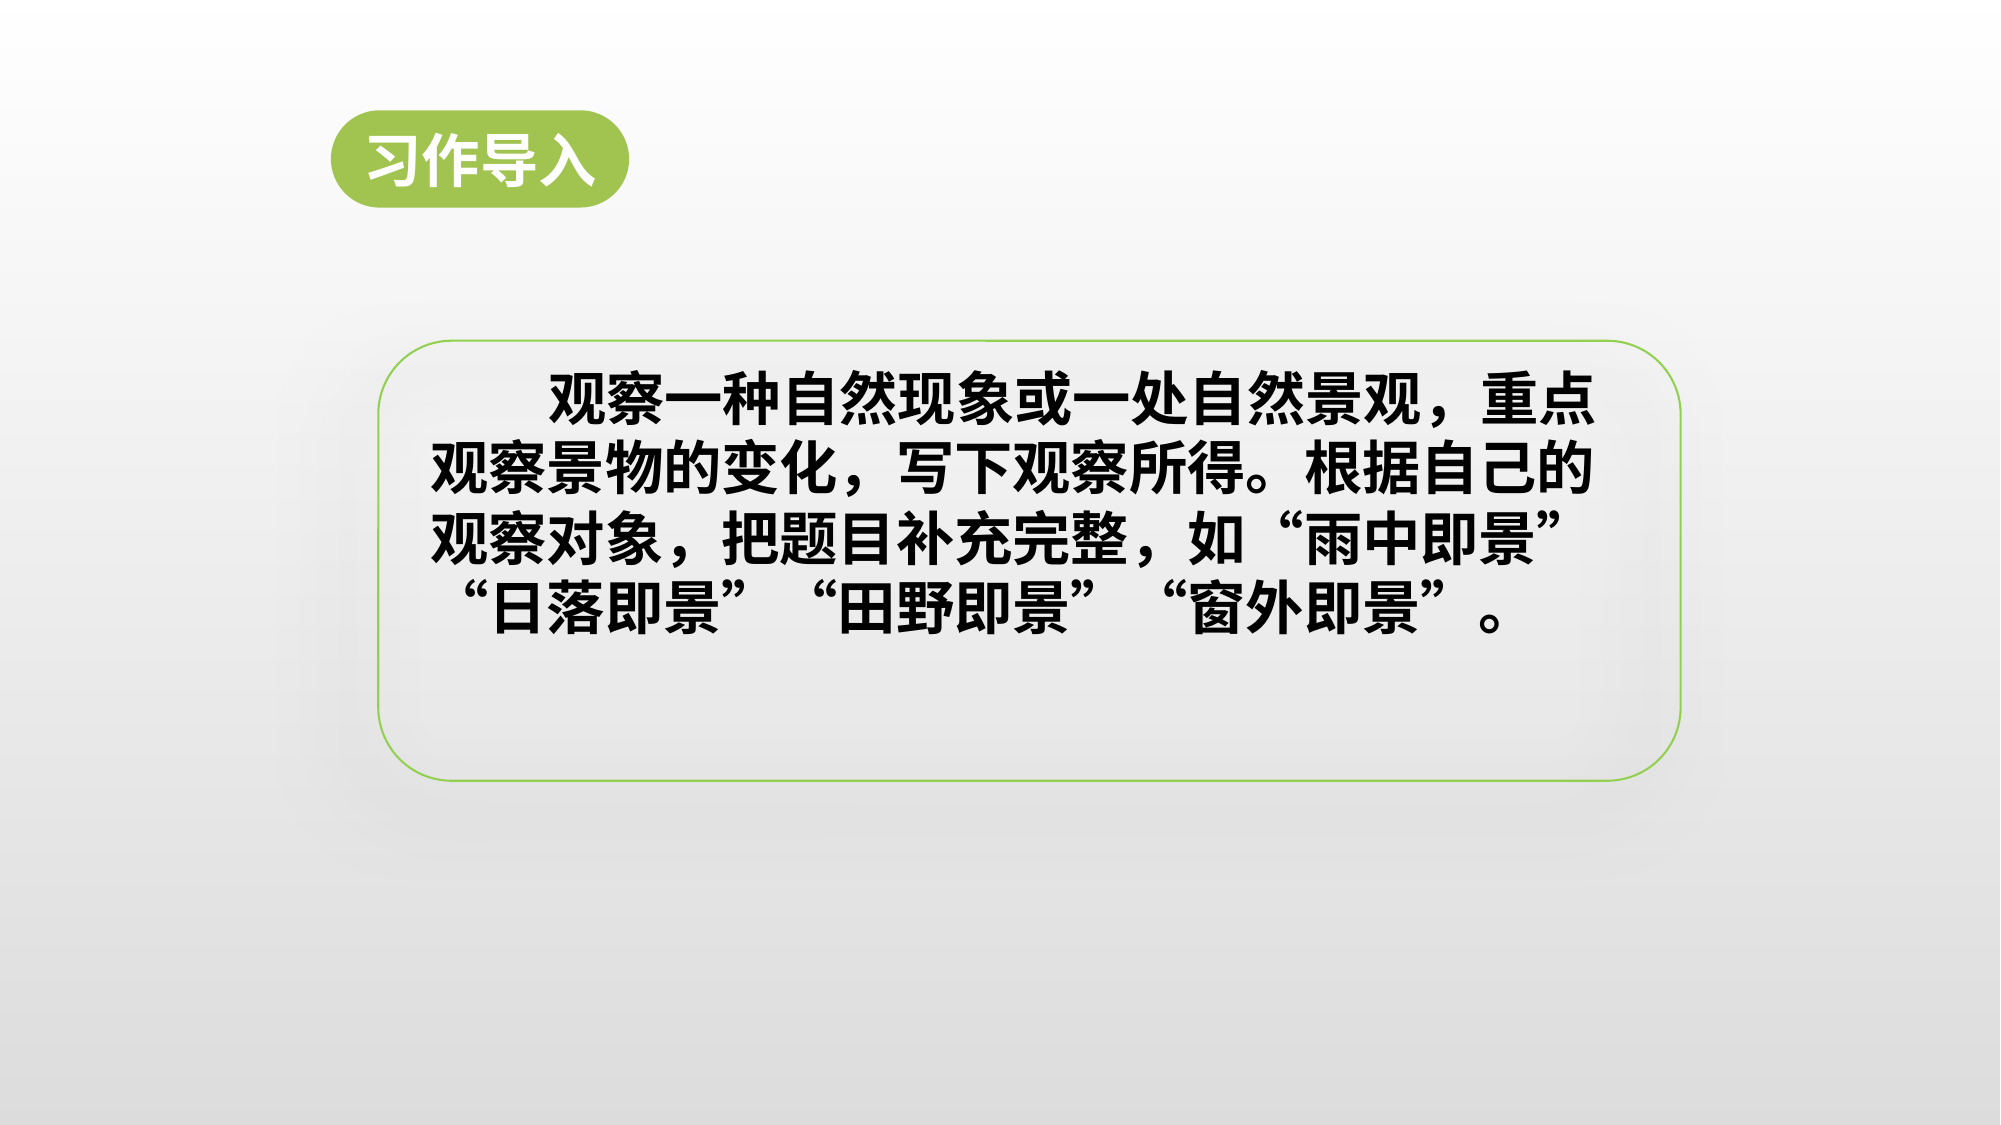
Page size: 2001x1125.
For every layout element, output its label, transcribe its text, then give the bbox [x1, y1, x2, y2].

text_box 习作导入 [329, 109, 631, 209]
text_box [377, 339, 1682, 782]
